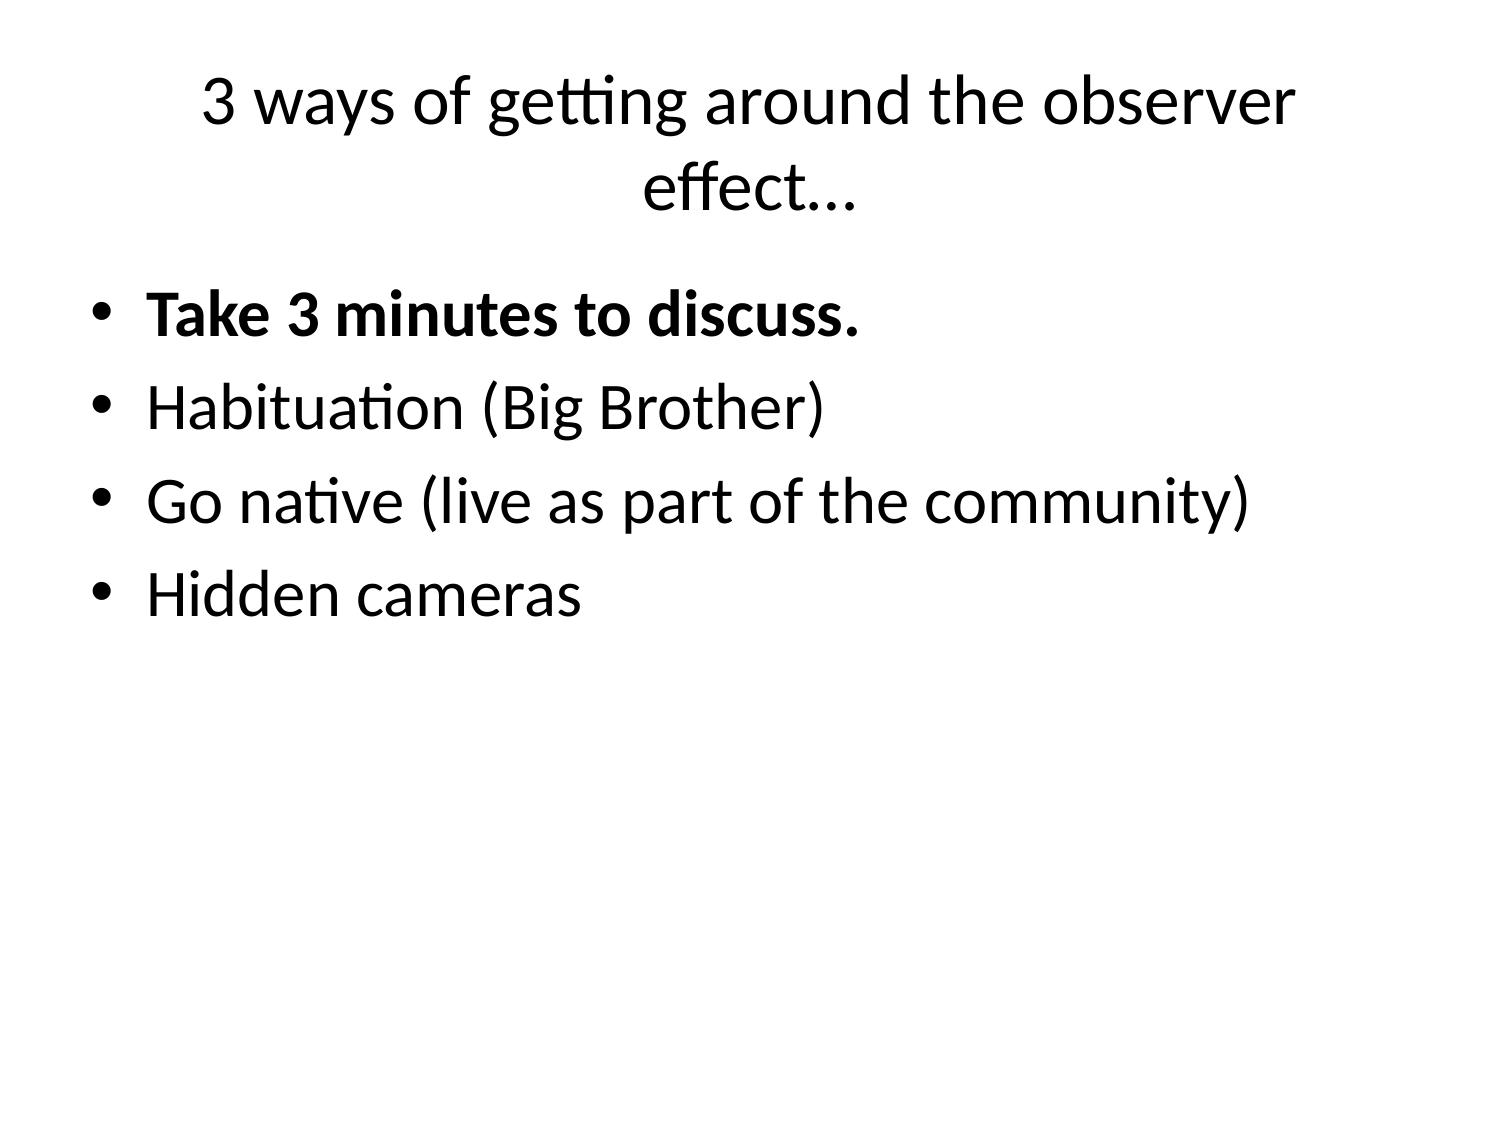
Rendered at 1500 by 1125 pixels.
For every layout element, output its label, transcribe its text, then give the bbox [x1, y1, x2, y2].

title 3 ways of getting around the observer effect… [75, 45, 1425, 233]
list Take 3 minutes to discuss. Habituation (Big Brother) Go native (live as part of the community) Hidden cameras [75, 262, 1425, 1005]
